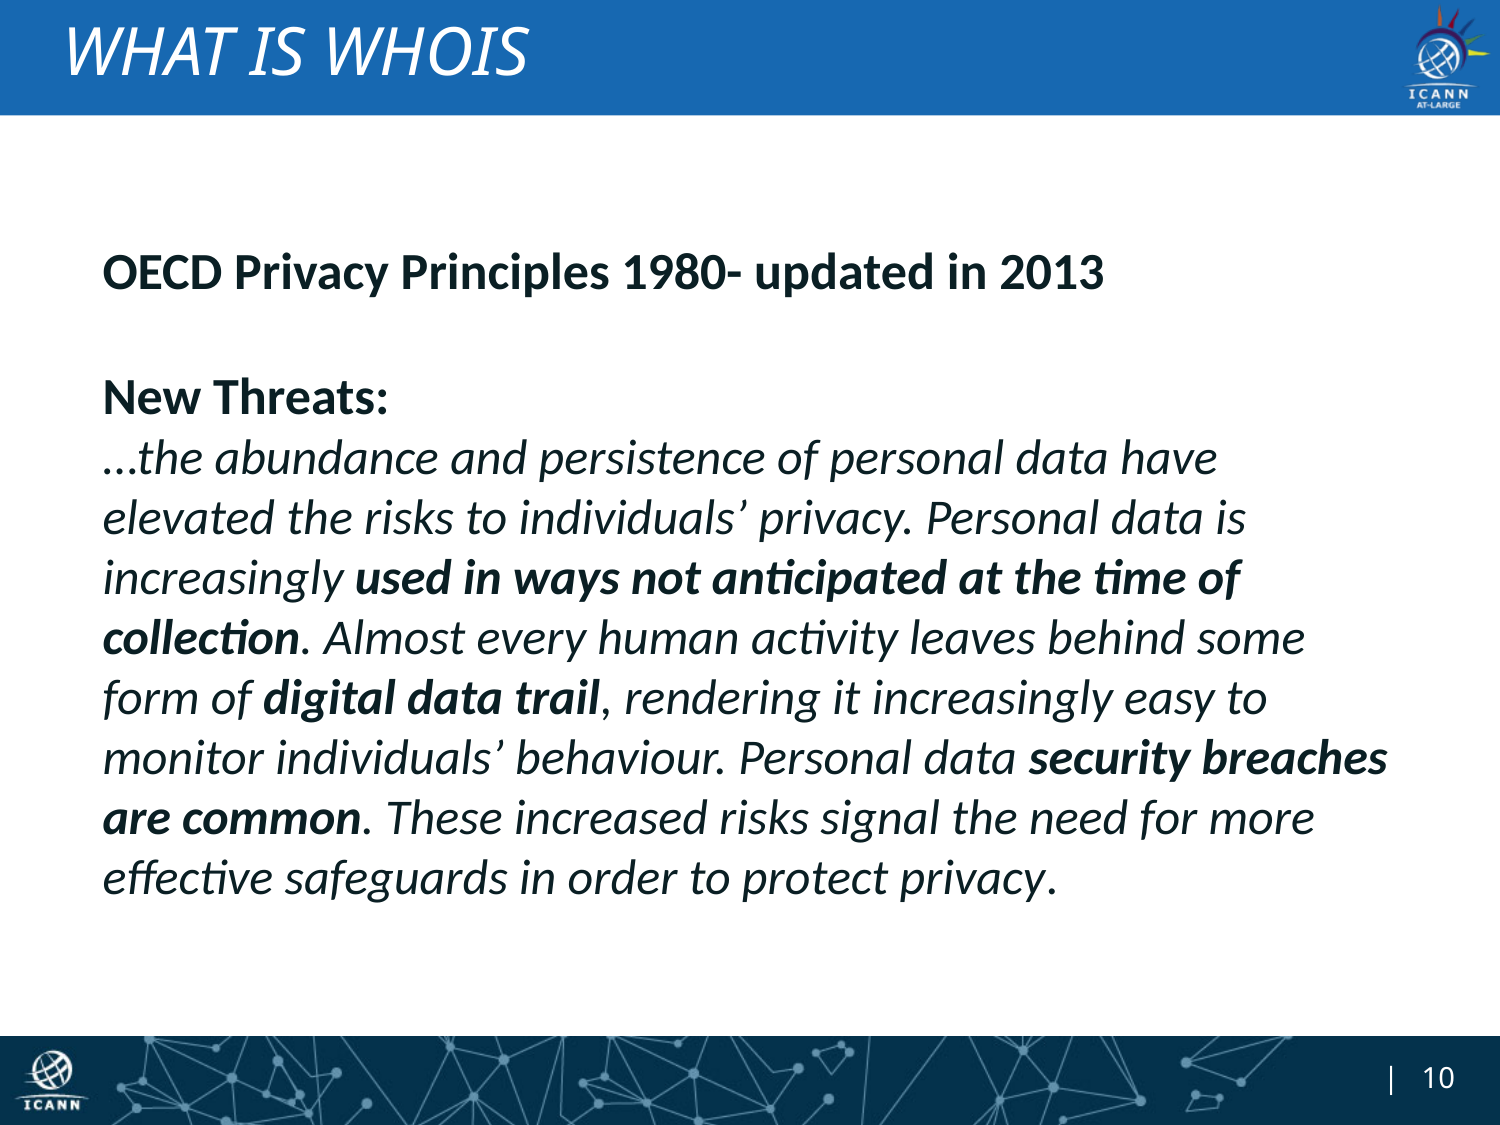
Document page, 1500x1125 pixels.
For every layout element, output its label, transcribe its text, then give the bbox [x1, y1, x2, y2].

title WHAT IS WHOIS [1493, 0, 1500, 116]
picture [0, 1036, 1500, 1125]
title WHAT IS WHOIS [0, 0, 1388, 116]
text_box OECD Privacy Principles 1980- updated in 2013 New Threats: …the abundance and persistence of personal data have elevated the risks to individuals’ privacy. Personal data is increasingly used in ways not anticipated at the time of collection. Almost every human activity leaves behind some form of digital data trail, rendering it increasingly easy to monitor individuals’ behaviour. Personal data security breaches are common. These increased risks signal the need for more effective safeguards in order to protect privacy. [87, 230, 1417, 958]
picture [1389, 0, 1493, 112]
